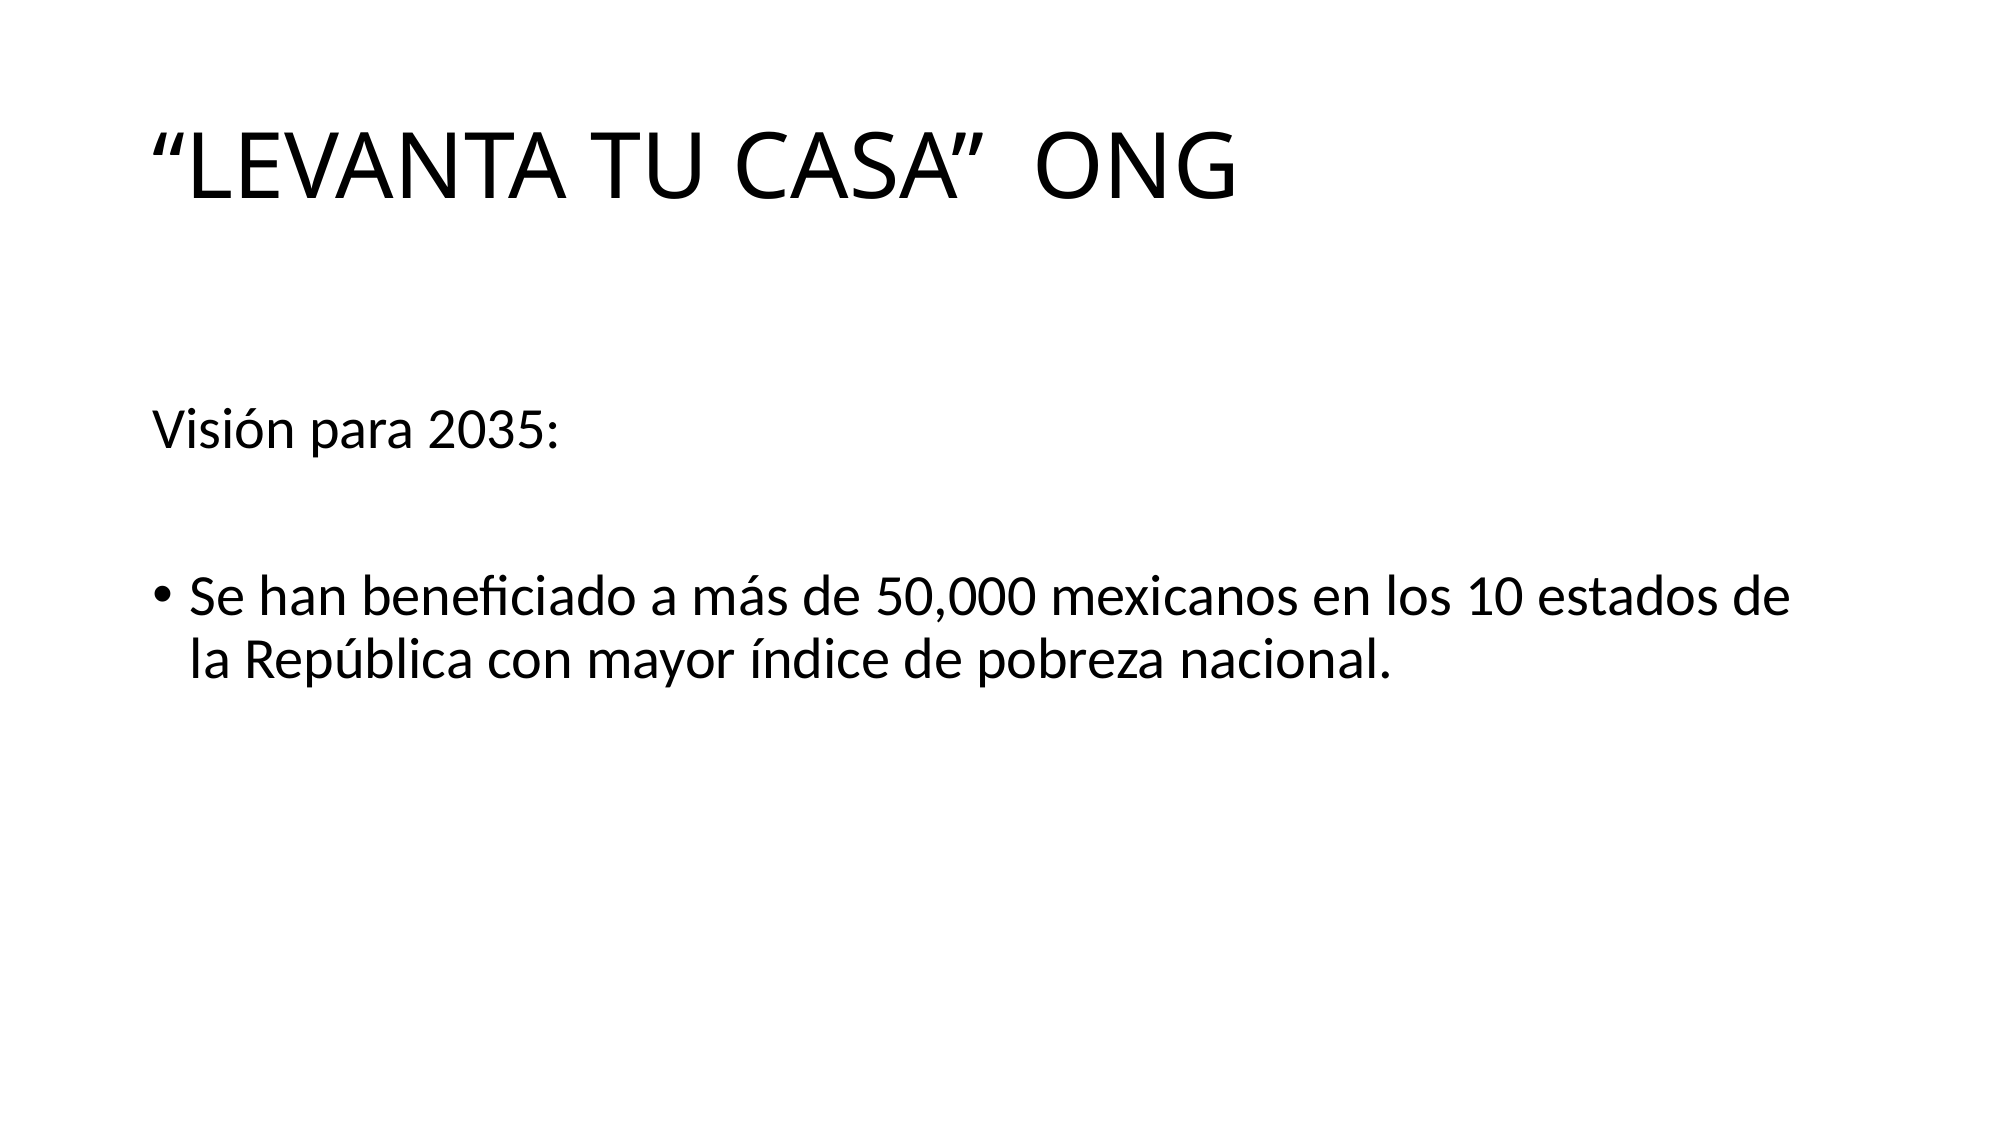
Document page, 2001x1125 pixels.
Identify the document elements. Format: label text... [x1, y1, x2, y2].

title “LEVANTA TU CASA” ONG [137, 59, 1863, 278]
list Visión para 2035: Se han beneficiado a más de 50,000 mexicanos en los 10 estados de la República con mayor índice de pobreza nacional. [137, 299, 1863, 1014]
